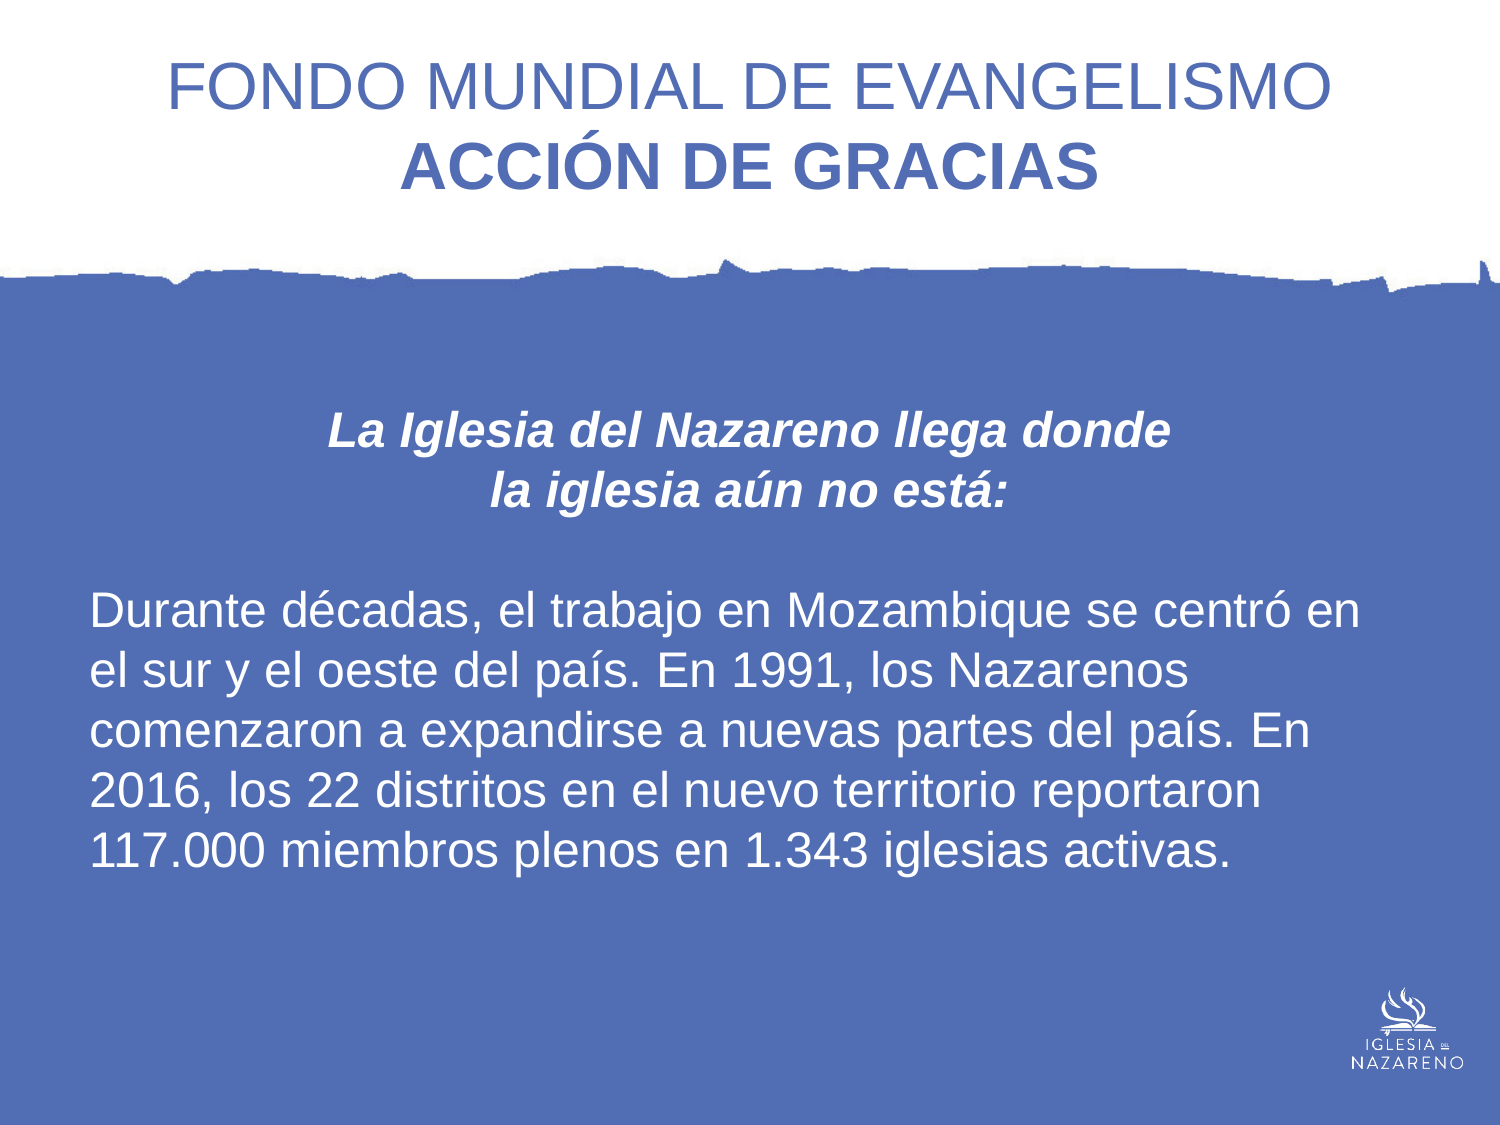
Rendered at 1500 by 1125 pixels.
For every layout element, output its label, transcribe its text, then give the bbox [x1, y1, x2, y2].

text_box Fondo Mundial de Evangelismo Acción de Gracias [12, 35, 1488, 211]
picture [0, 0, 1500, 1125]
text_box La Iglesia del Nazareno llega donde la iglesia aún no está: Durante décadas, el trabajo en Mozambique se centró en el sur y el oeste del país. En 1991, los Nazarenos comenzaron a expandirse a nuevas partes del país. En 2016, los 22 distritos en el nuevo territorio reportaron 117.000 miembros plenos en 1.343 iglesias activas. [74, 390, 1425, 886]
